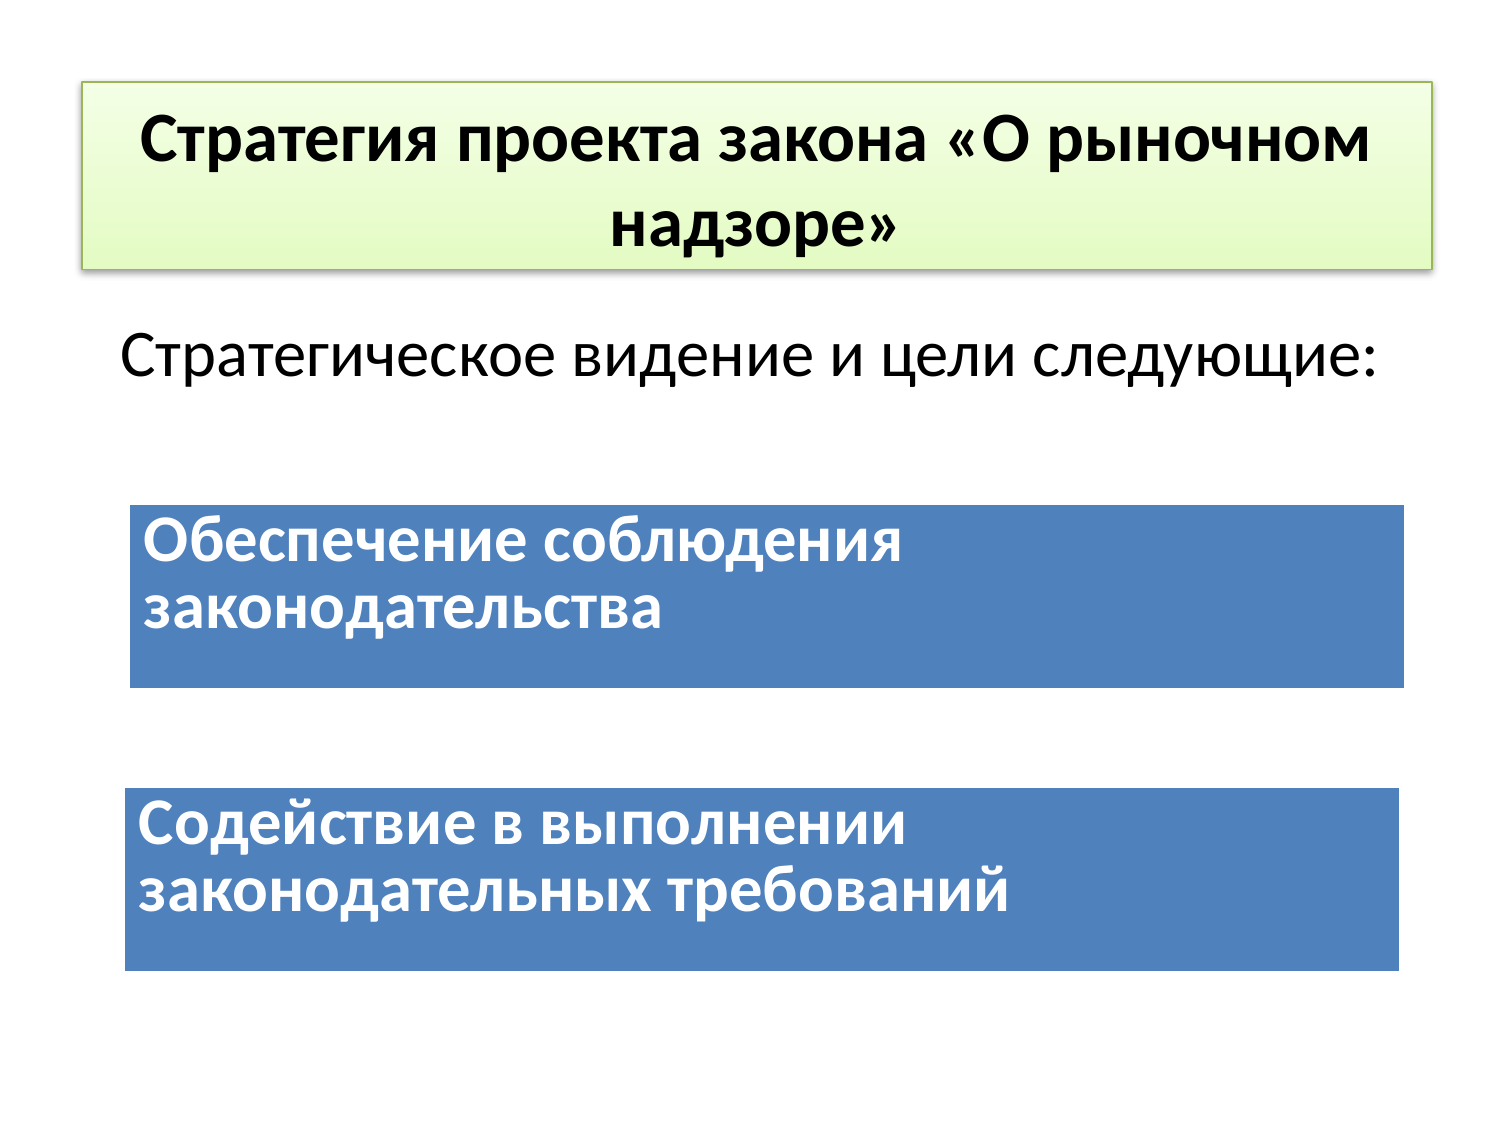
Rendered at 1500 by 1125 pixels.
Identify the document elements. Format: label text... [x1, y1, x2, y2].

table_header Содействие в выполнении законодательных требований [125, 788, 1399, 971]
table_header Обеспечение соблюдения законодательства [130, 505, 1404, 688]
list Стратегическое видение и цели следующие: [105, 302, 1425, 1114]
title Стратегия проекта закона «О рыночном надзоре» [81, 81, 1433, 270]
